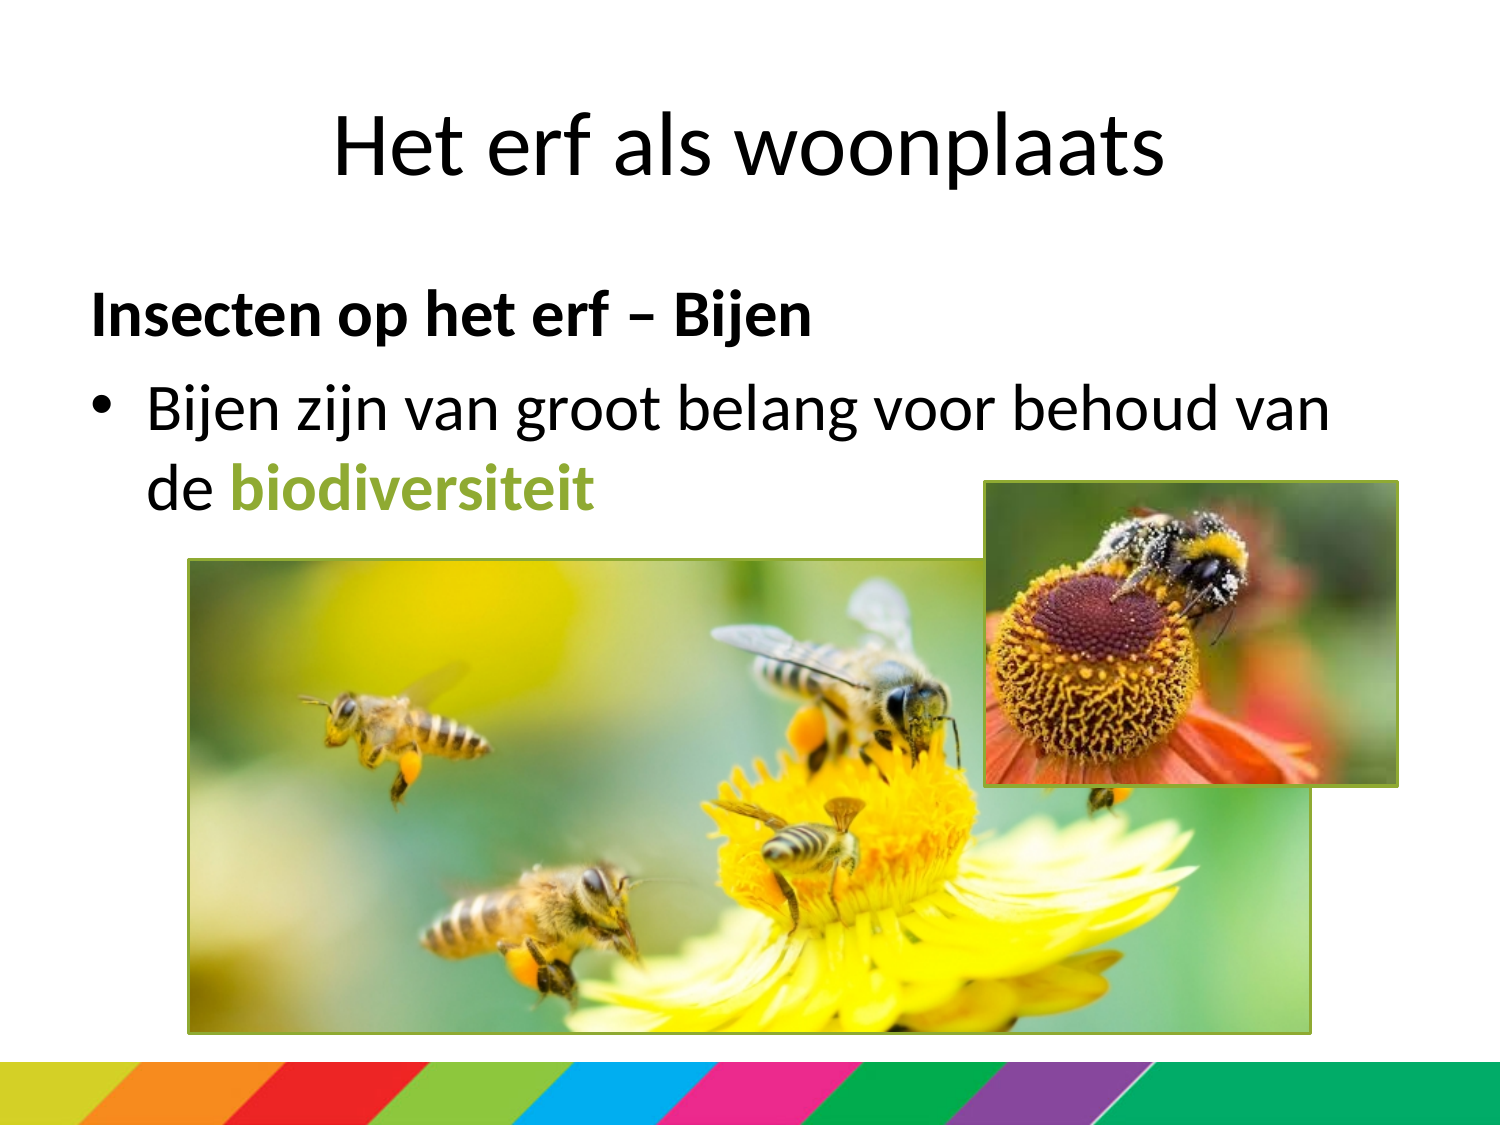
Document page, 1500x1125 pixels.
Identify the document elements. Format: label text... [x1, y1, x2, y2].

title Het erf als woonplaats [75, 45, 1425, 233]
picture [189, 482, 1396, 1033]
picture [0, 1062, 574, 1125]
list Insecten op het erf – Bijen Bijen zijn van groot belang voor behoud van de biodiversiteit [75, 262, 1425, 1005]
picture [656, 1062, 1500, 1125]
